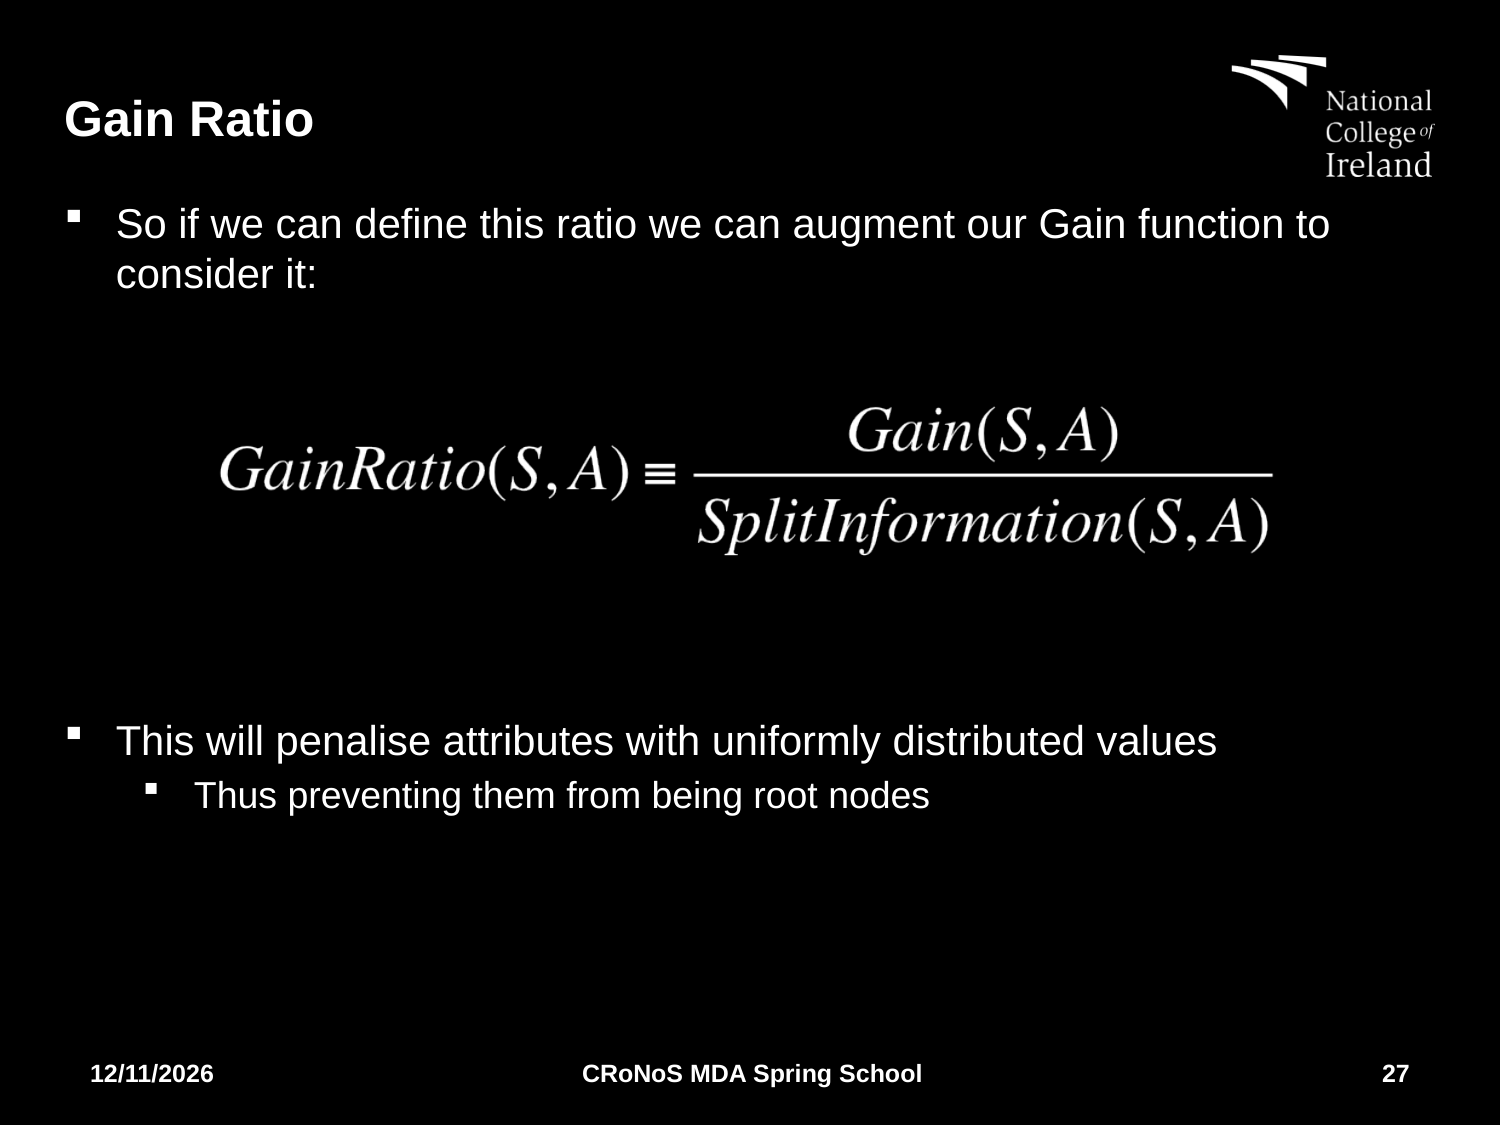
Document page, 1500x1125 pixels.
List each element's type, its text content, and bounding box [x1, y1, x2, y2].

title Gain Ratio [63, 54, 1199, 148]
picture [210, 384, 1288, 571]
list So if we can define this ratio we can augment our Gain function to consider it: This will penalise attributes with uniformly distributed values Thus preventing them from being root nodes [64, 196, 1436, 1000]
picture [1231, 54, 1436, 178]
footer CRoNoS MDA Spring School [458, 1042, 1047, 1103]
slide_number 27 [1074, 1042, 1425, 1103]
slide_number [75, 1042, 425, 1103]
